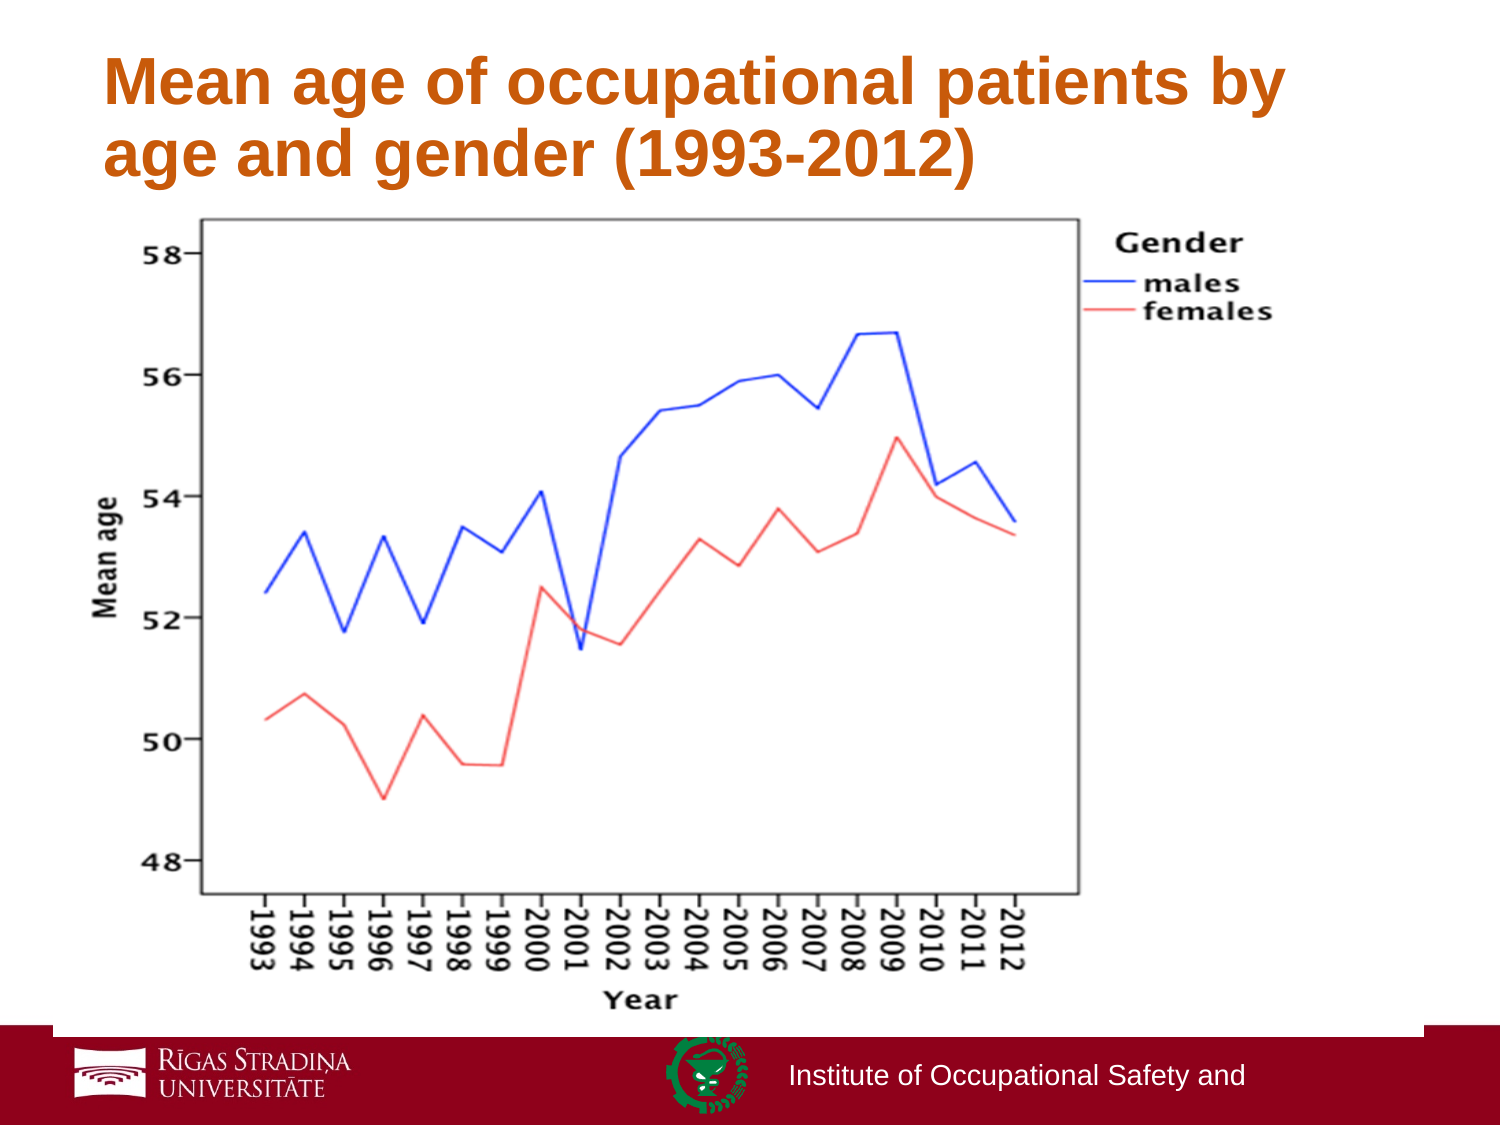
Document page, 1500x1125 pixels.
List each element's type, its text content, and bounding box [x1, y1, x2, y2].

title Mean age of occupational patients by age and gender (1993-2012) [88, 30, 1366, 206]
picture [0, 0, 1500, 1125]
